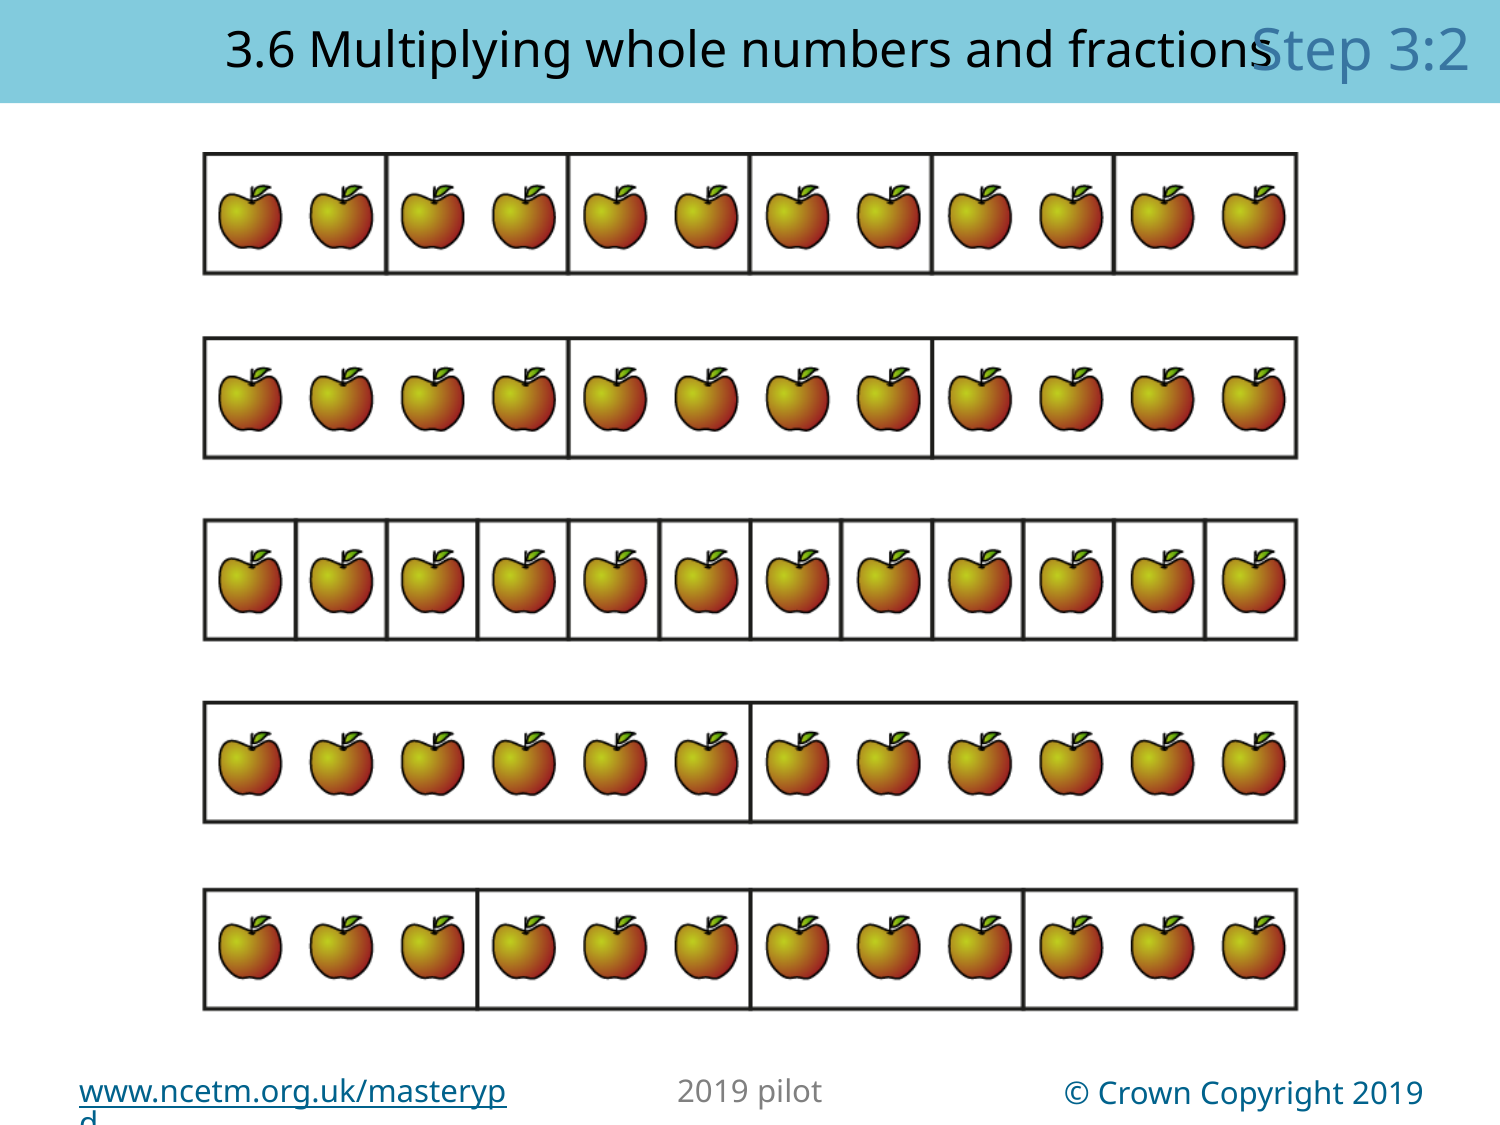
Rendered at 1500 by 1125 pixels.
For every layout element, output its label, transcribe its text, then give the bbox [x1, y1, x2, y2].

picture [190, 152, 1310, 1035]
list Step 3:2 [0, 0, 1500, 104]
